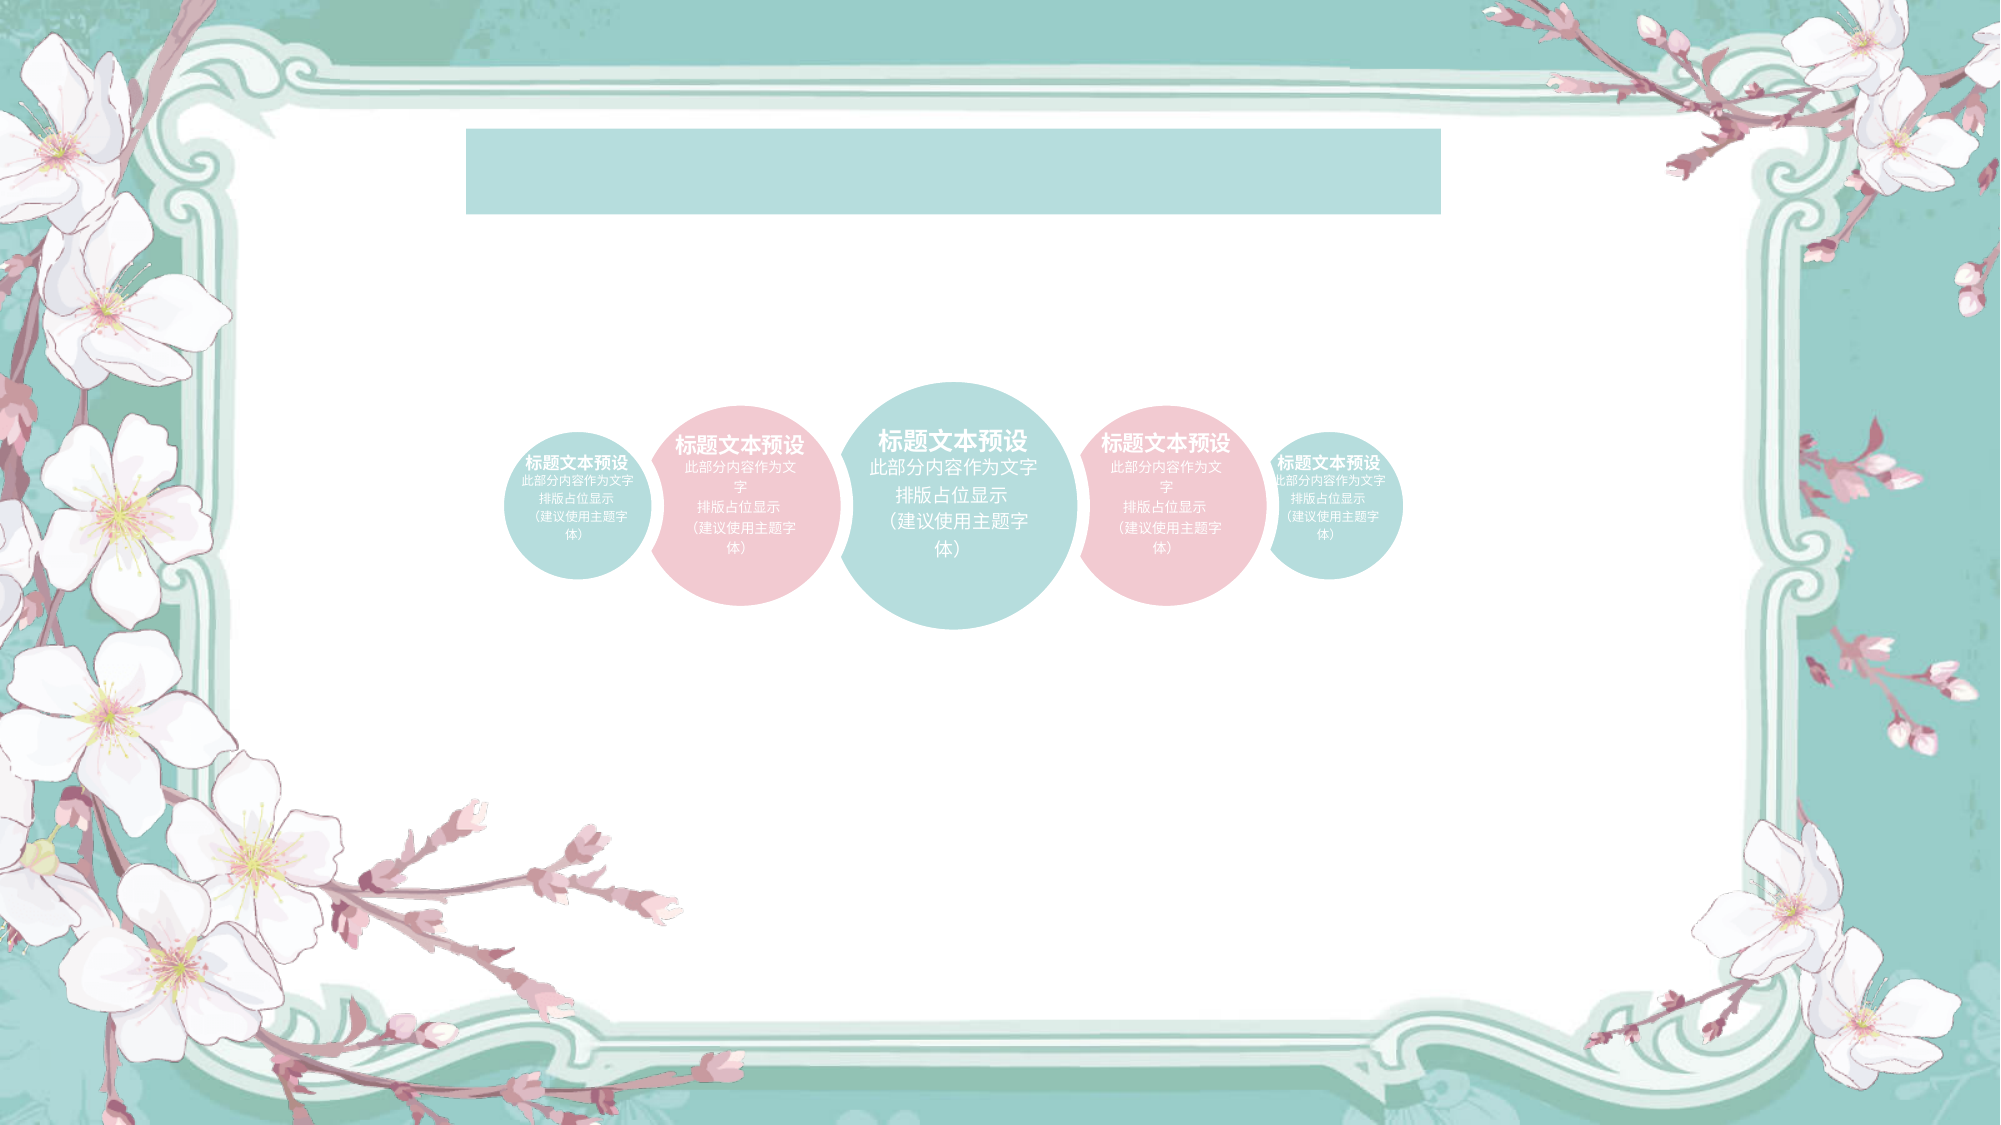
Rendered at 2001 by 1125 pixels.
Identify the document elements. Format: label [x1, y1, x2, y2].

text_box [497, 375, 1410, 636]
picture [0, 0, 2000, 1125]
